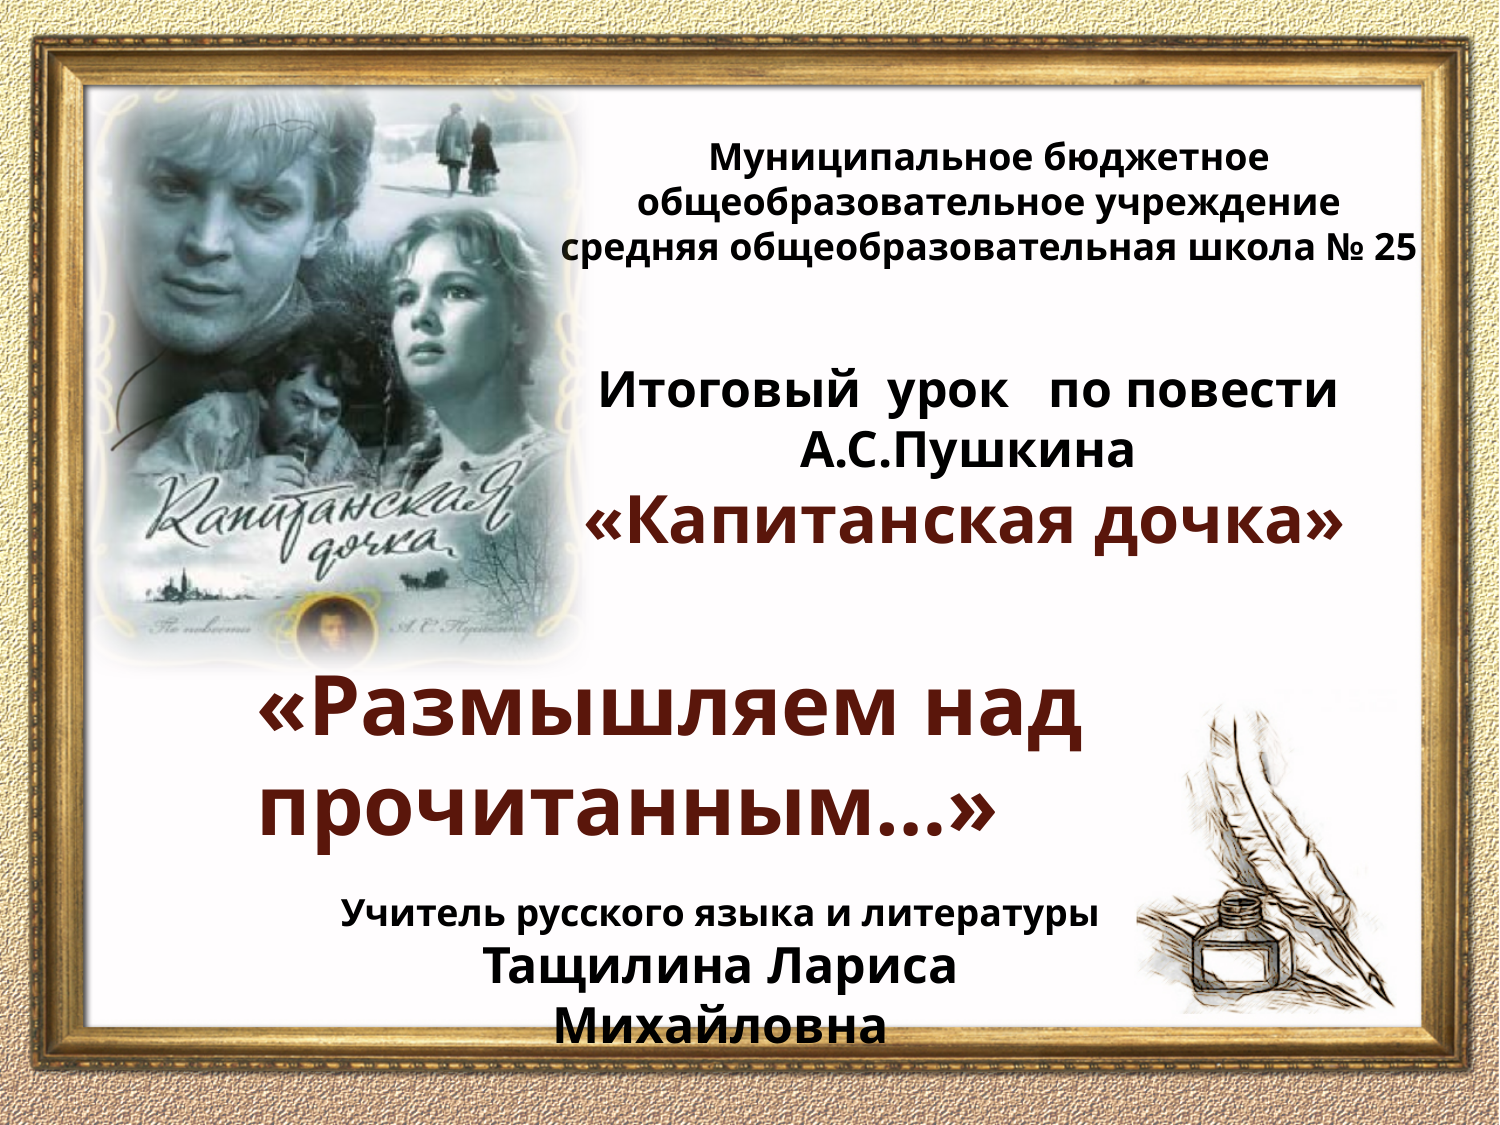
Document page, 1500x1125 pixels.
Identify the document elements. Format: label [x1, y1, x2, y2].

list [0, 0, 1500, 1125]
picture [76, 58, 595, 682]
